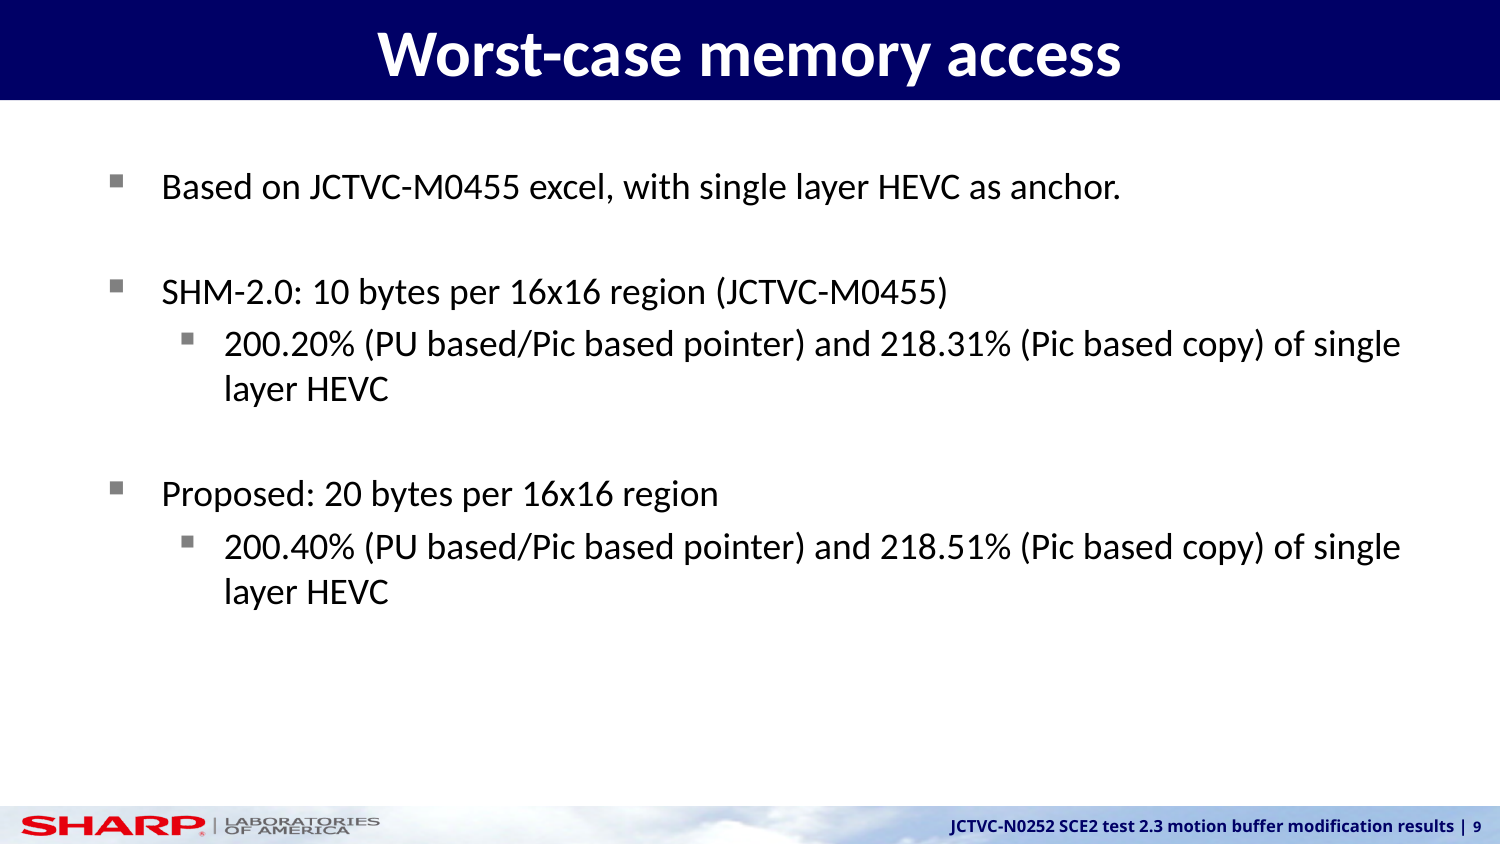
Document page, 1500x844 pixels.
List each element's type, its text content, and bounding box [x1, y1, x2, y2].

picture [0, 806, 1500, 844]
title Worst-case memory access [17, 0, 1484, 101]
list Based on JCTVC-M0455 excel, with single layer HEVC as anchor. SHM-2.0: 10 bytes per 16x16 region (JCTVC-M0455) 200.20% (PU based/Pic based pointer) and 218.31% (Pic based copy) of single layer HEVC Proposed: 20 bytes per 16x16 region 200.40% (PU based/Pic based pointer) and 218.51% (Pic based copy) of single layer HEVC [93, 154, 1432, 754]
